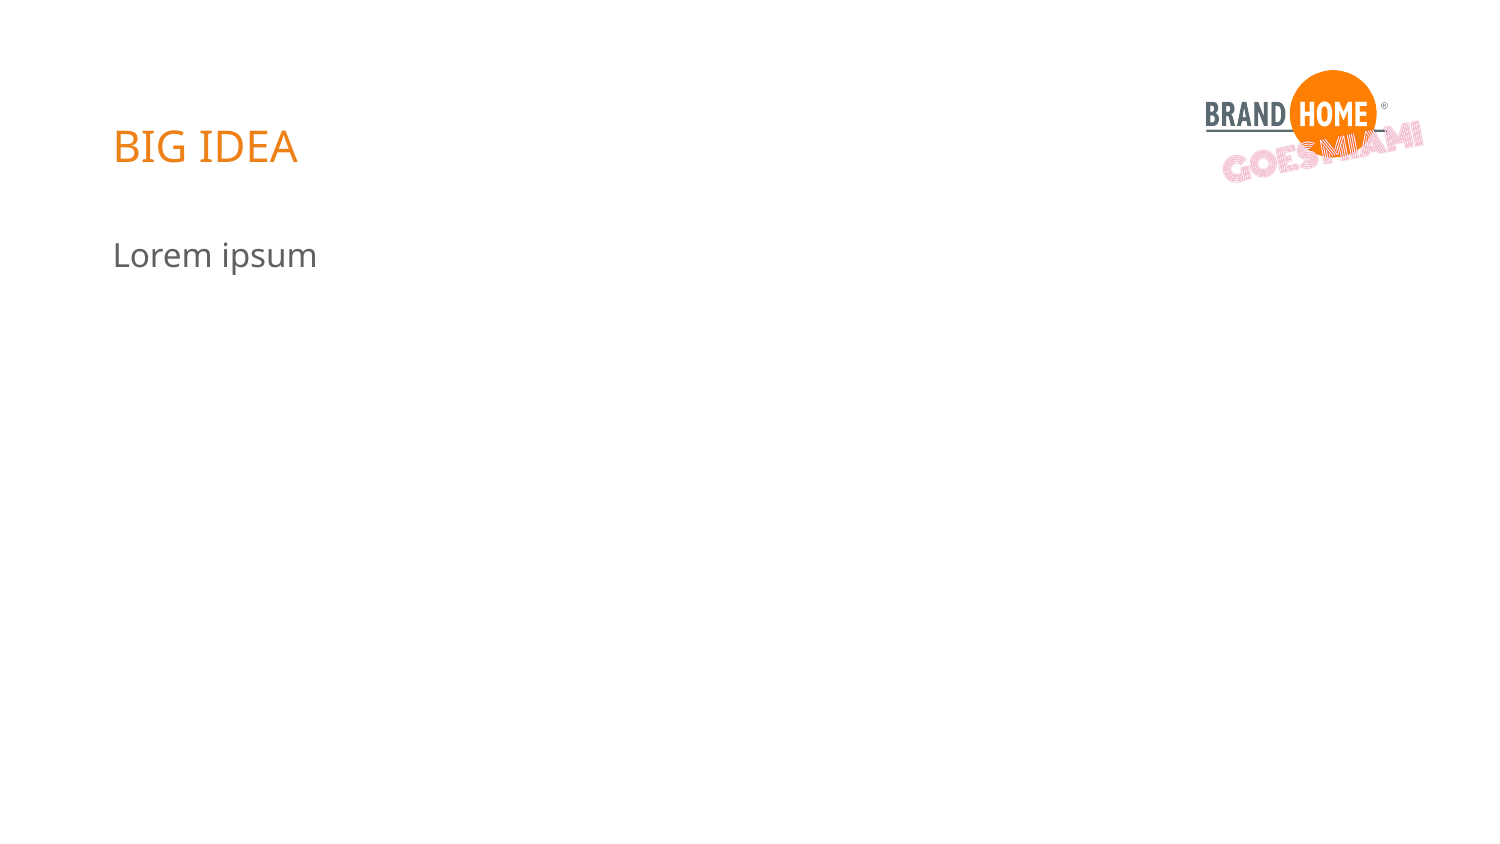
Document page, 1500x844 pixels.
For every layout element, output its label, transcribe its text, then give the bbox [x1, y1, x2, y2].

title BIG IDEA [111, 74, 1101, 217]
text_box Lorem ipsum [112, 234, 1221, 275]
picture [1206, 70, 1425, 184]
